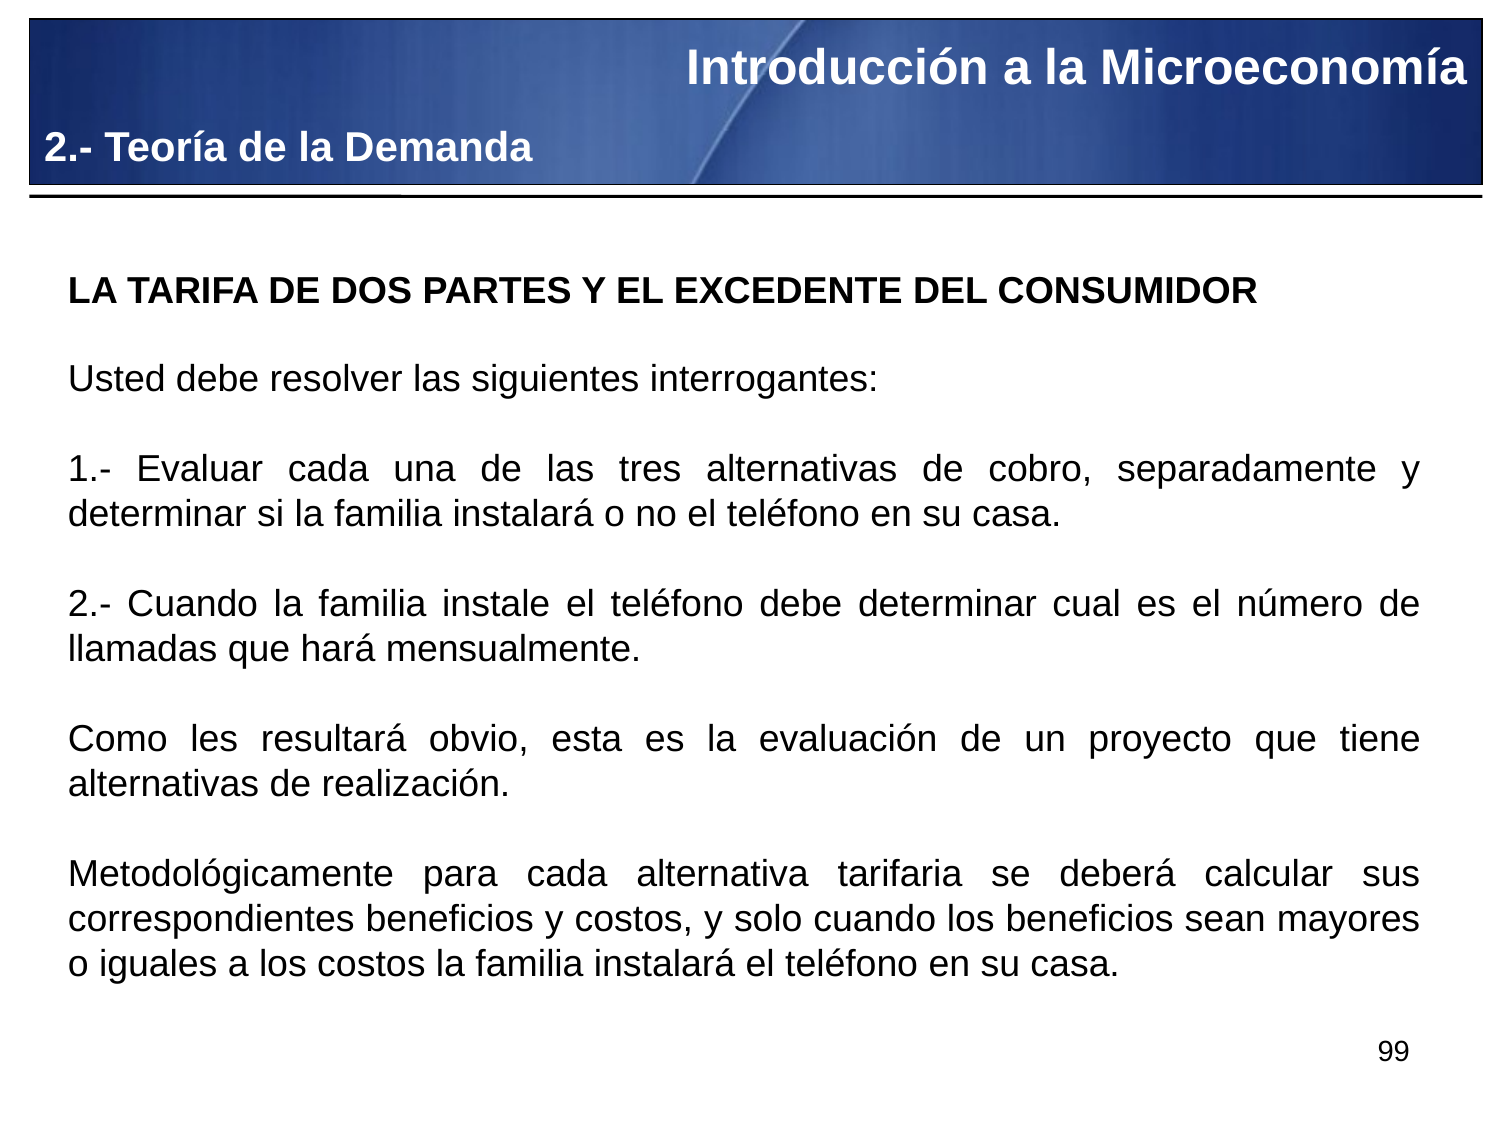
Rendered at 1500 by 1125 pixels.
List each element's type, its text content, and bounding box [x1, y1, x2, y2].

text_box [29, 19, 1483, 185]
slide_number 99 [1074, 1024, 1426, 1103]
text_box LA TARIFA DE DOS PARTES Y EL EXCEDENTE DEL CONSUMIDOR [53, 259, 1436, 319]
text_box 2.- Teoría de la Demanda [29, 112, 585, 178]
text_box Usted debe resolver las siguientes interrogantes: 1.- Evaluar cada una de las tres alternativas de cobro, separadamente y determinar si la familia instalará o no el teléfono en su casa. 2.- Cuando la familia instale el teléfono debe determinar cual es el número de llamadas que hará mensualmente. Como les resultará obvio, esta es la evaluación de un proyecto que tiene alternativas de realización. Metodológicamente para cada alternativa tarifaria se deberá calcular sus correspondientes beneficios y costos, y solo cuando los beneficios sean mayores o iguales a los costos la familia instalará el teléfono en su casa. [53, 346, 1436, 992]
text_box Introducción a la Microeconomía [608, 26, 1483, 102]
